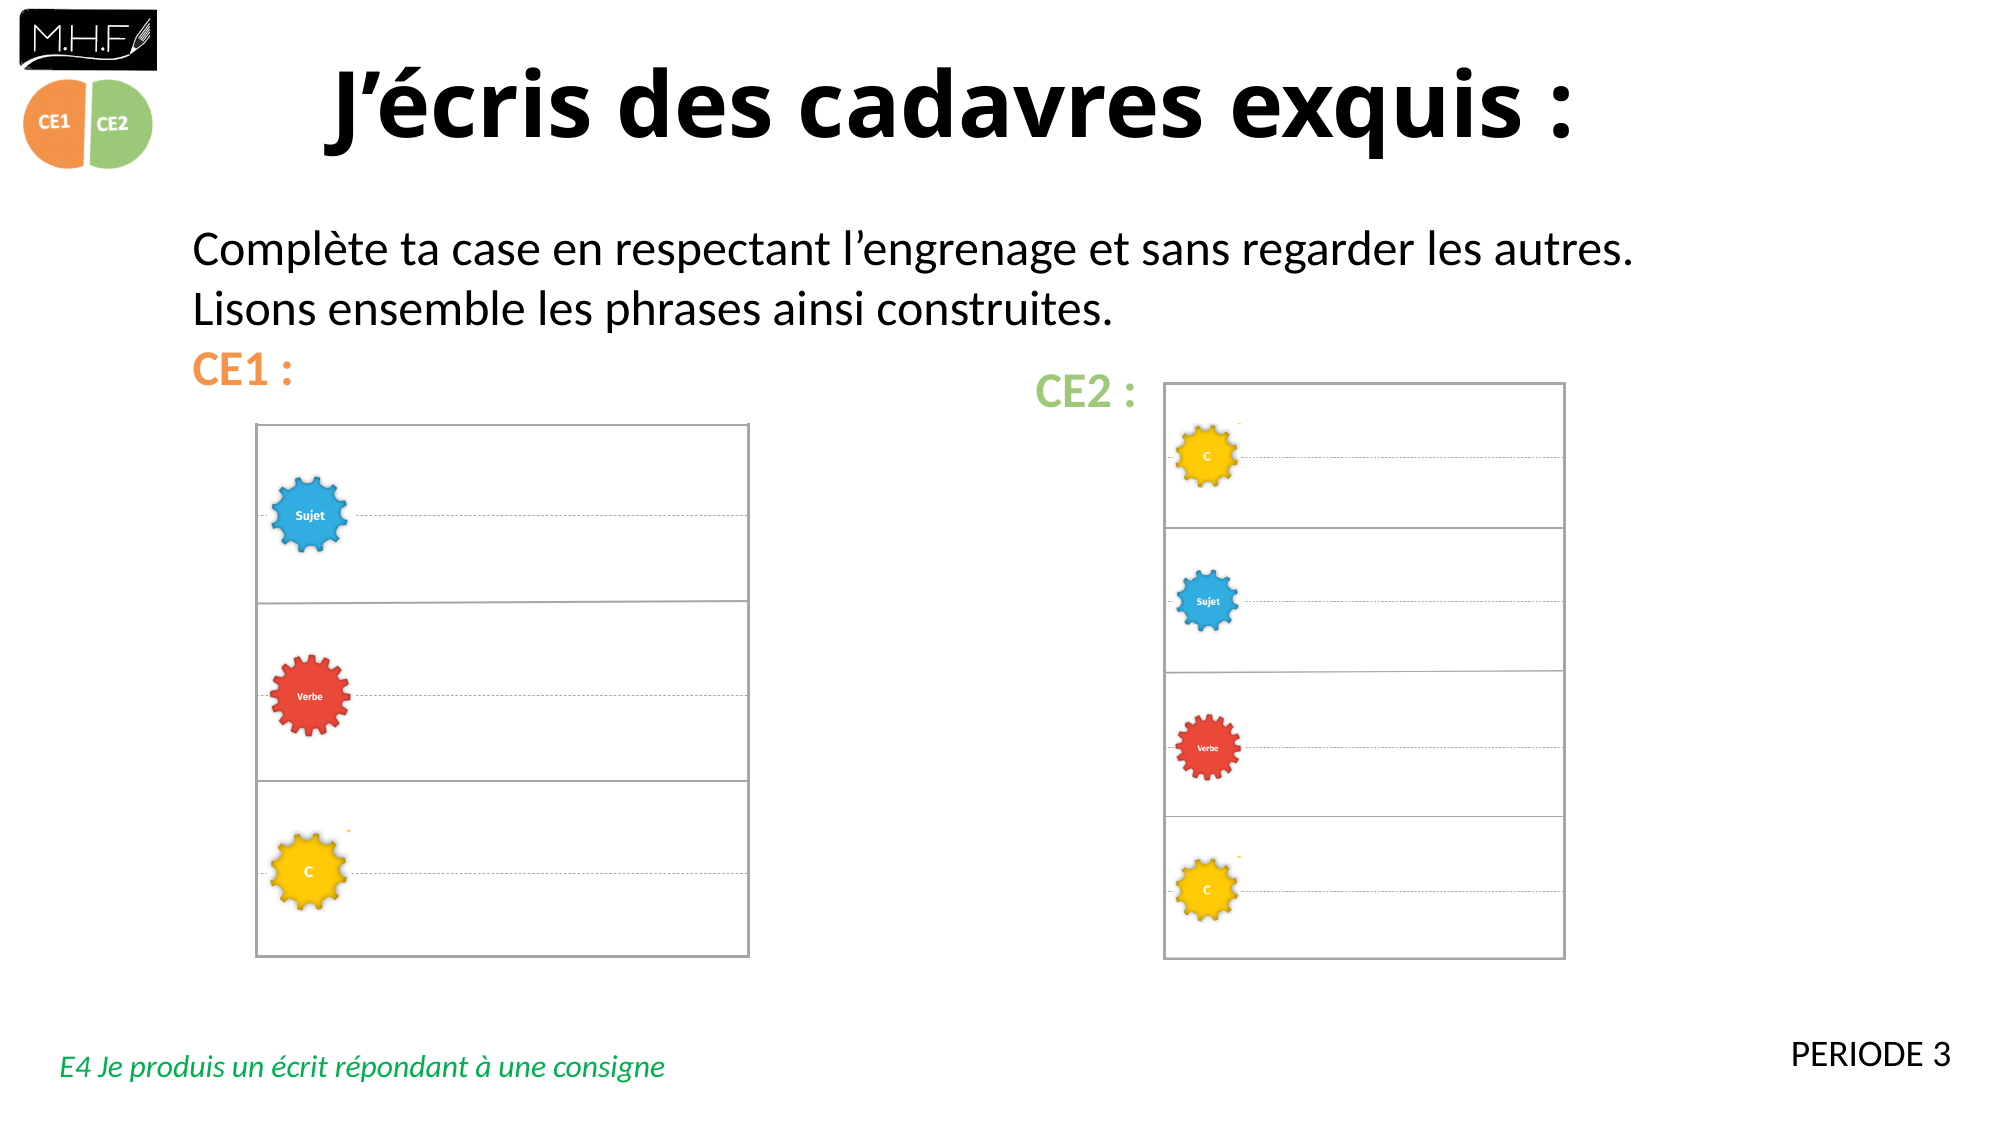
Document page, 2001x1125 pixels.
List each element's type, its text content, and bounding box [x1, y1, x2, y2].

title J’écris des cadavres exquis : [316, 0, 1863, 218]
picture [1158, 376, 1567, 962]
text_box E4 Je produis un écrit répondant à une consigne [44, 1038, 1346, 1092]
picture [1, 7, 177, 207]
picture [249, 423, 752, 960]
text_box CE2 : [1020, 346, 1918, 426]
text_box Complète ta case en respectant l’engrenage et sans regarder les autres. Lisons ensemble les phrases ainsi construites. CE1 : [177, 207, 1763, 403]
text_box PERIODE 3 [1362, 1021, 1967, 1082]
